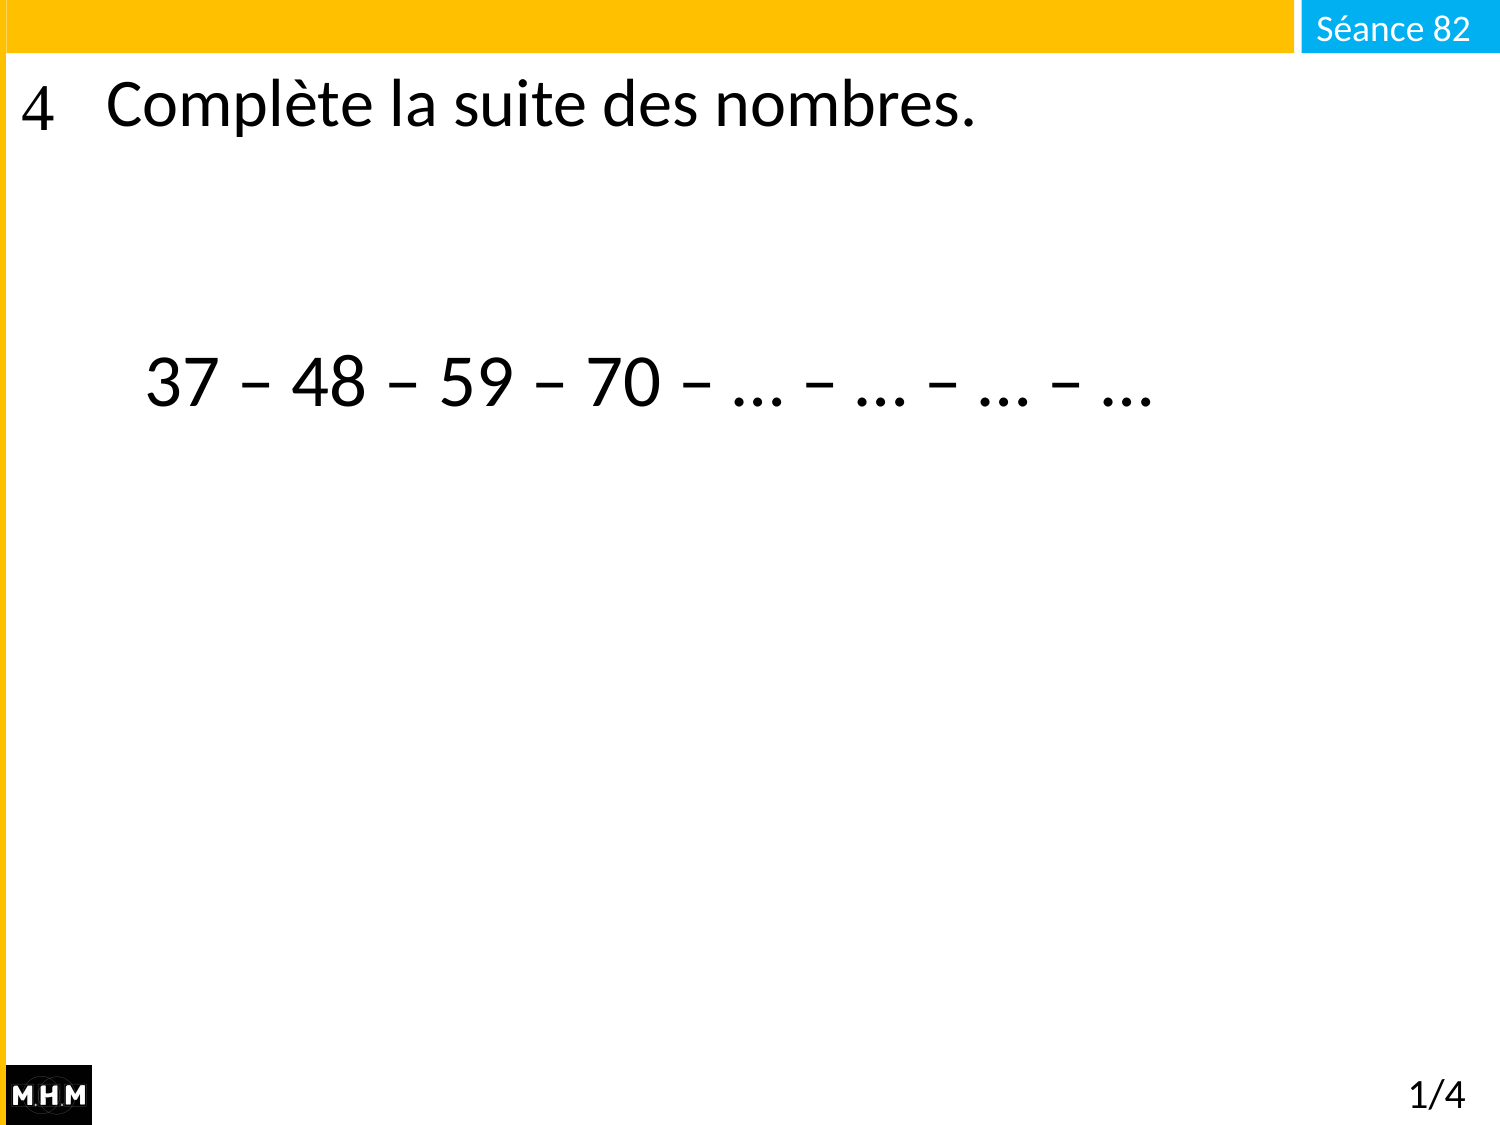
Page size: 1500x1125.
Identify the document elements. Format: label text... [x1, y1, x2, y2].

list 1/4 [1373, 1064, 1500, 1125]
picture [6, 1065, 92, 1125]
text_box 37 – 48 – 59 – 70 – … – … – … – … [129, 324, 1347, 430]
title Complète la suite des nombres. [91, 60, 1385, 150]
